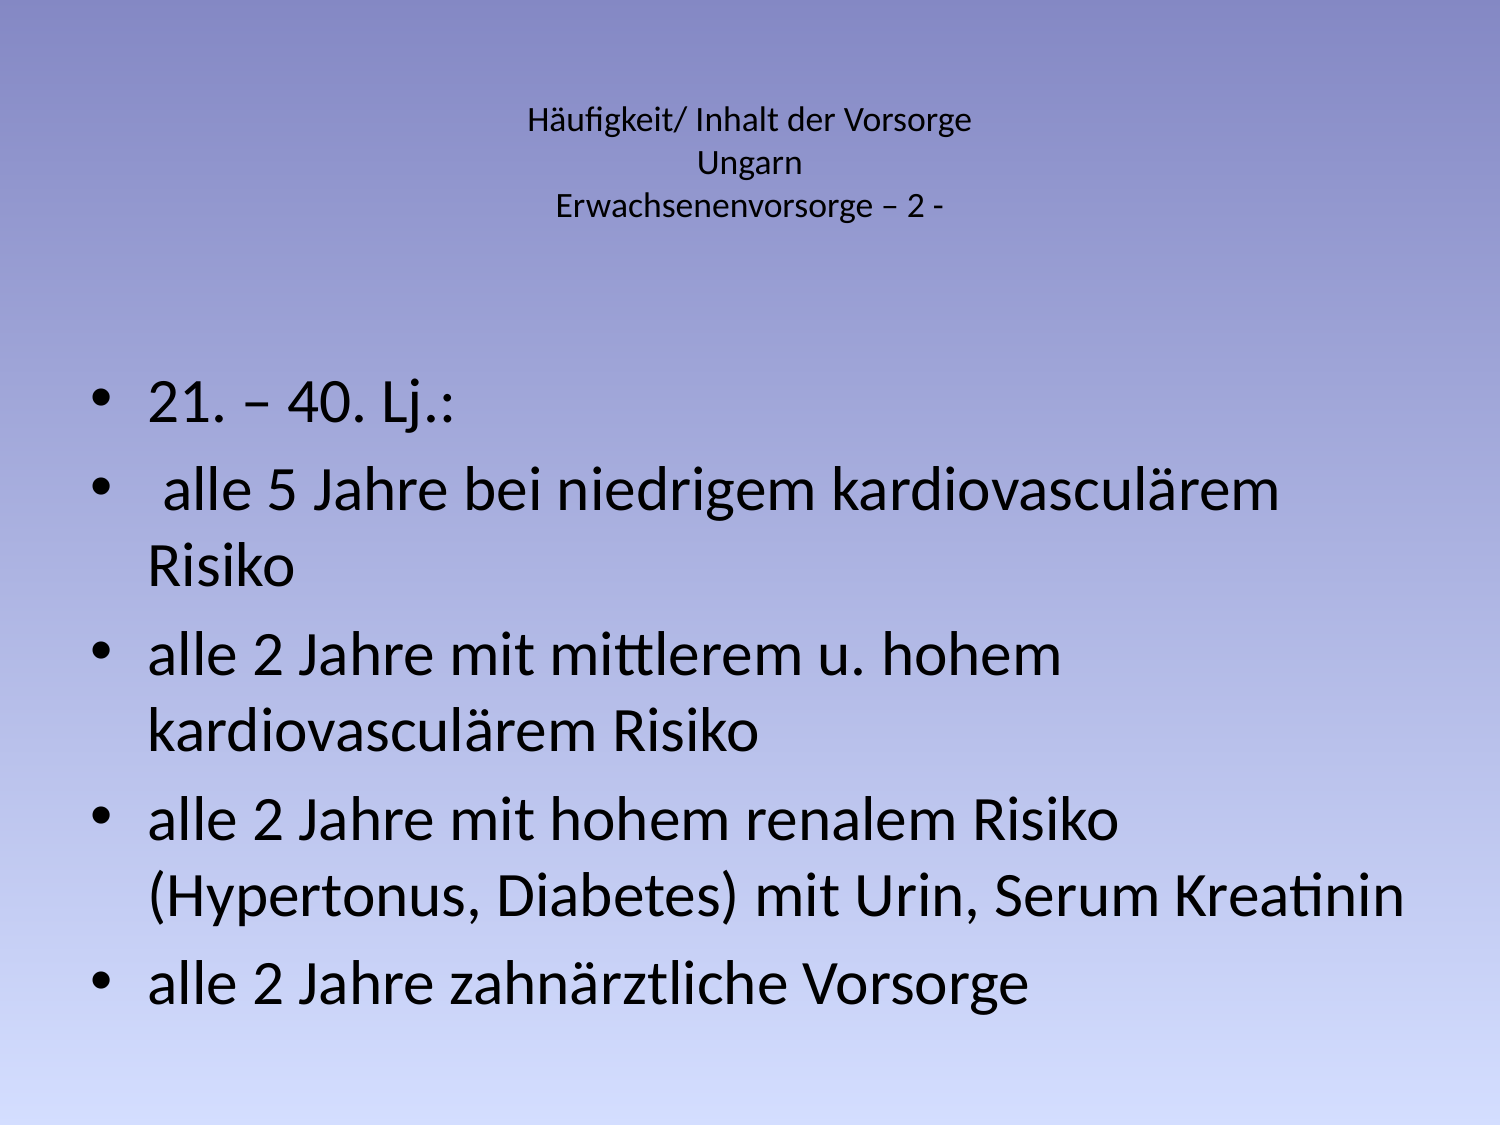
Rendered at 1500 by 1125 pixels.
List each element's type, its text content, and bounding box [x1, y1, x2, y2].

list 21. – 40. Lj.: alle 5 Jahre bei niedrigem kardiovasculärem Risiko alle 2 Jahre mit mittlerem u. hohem kardiovasculärem Risiko alle 2 Jahre mit hohem renalem Risiko (Hypertonus, Diabetes) mit Urin, Serum Kreatinin alle 2 Jahre zahnärztliche Vorsorge [75, 262, 1425, 1071]
title Häufigkeit/ Inhalt der Vorsorge Ungarn Erwachsenenvorsorge – 2 - [75, 45, 1425, 233]
